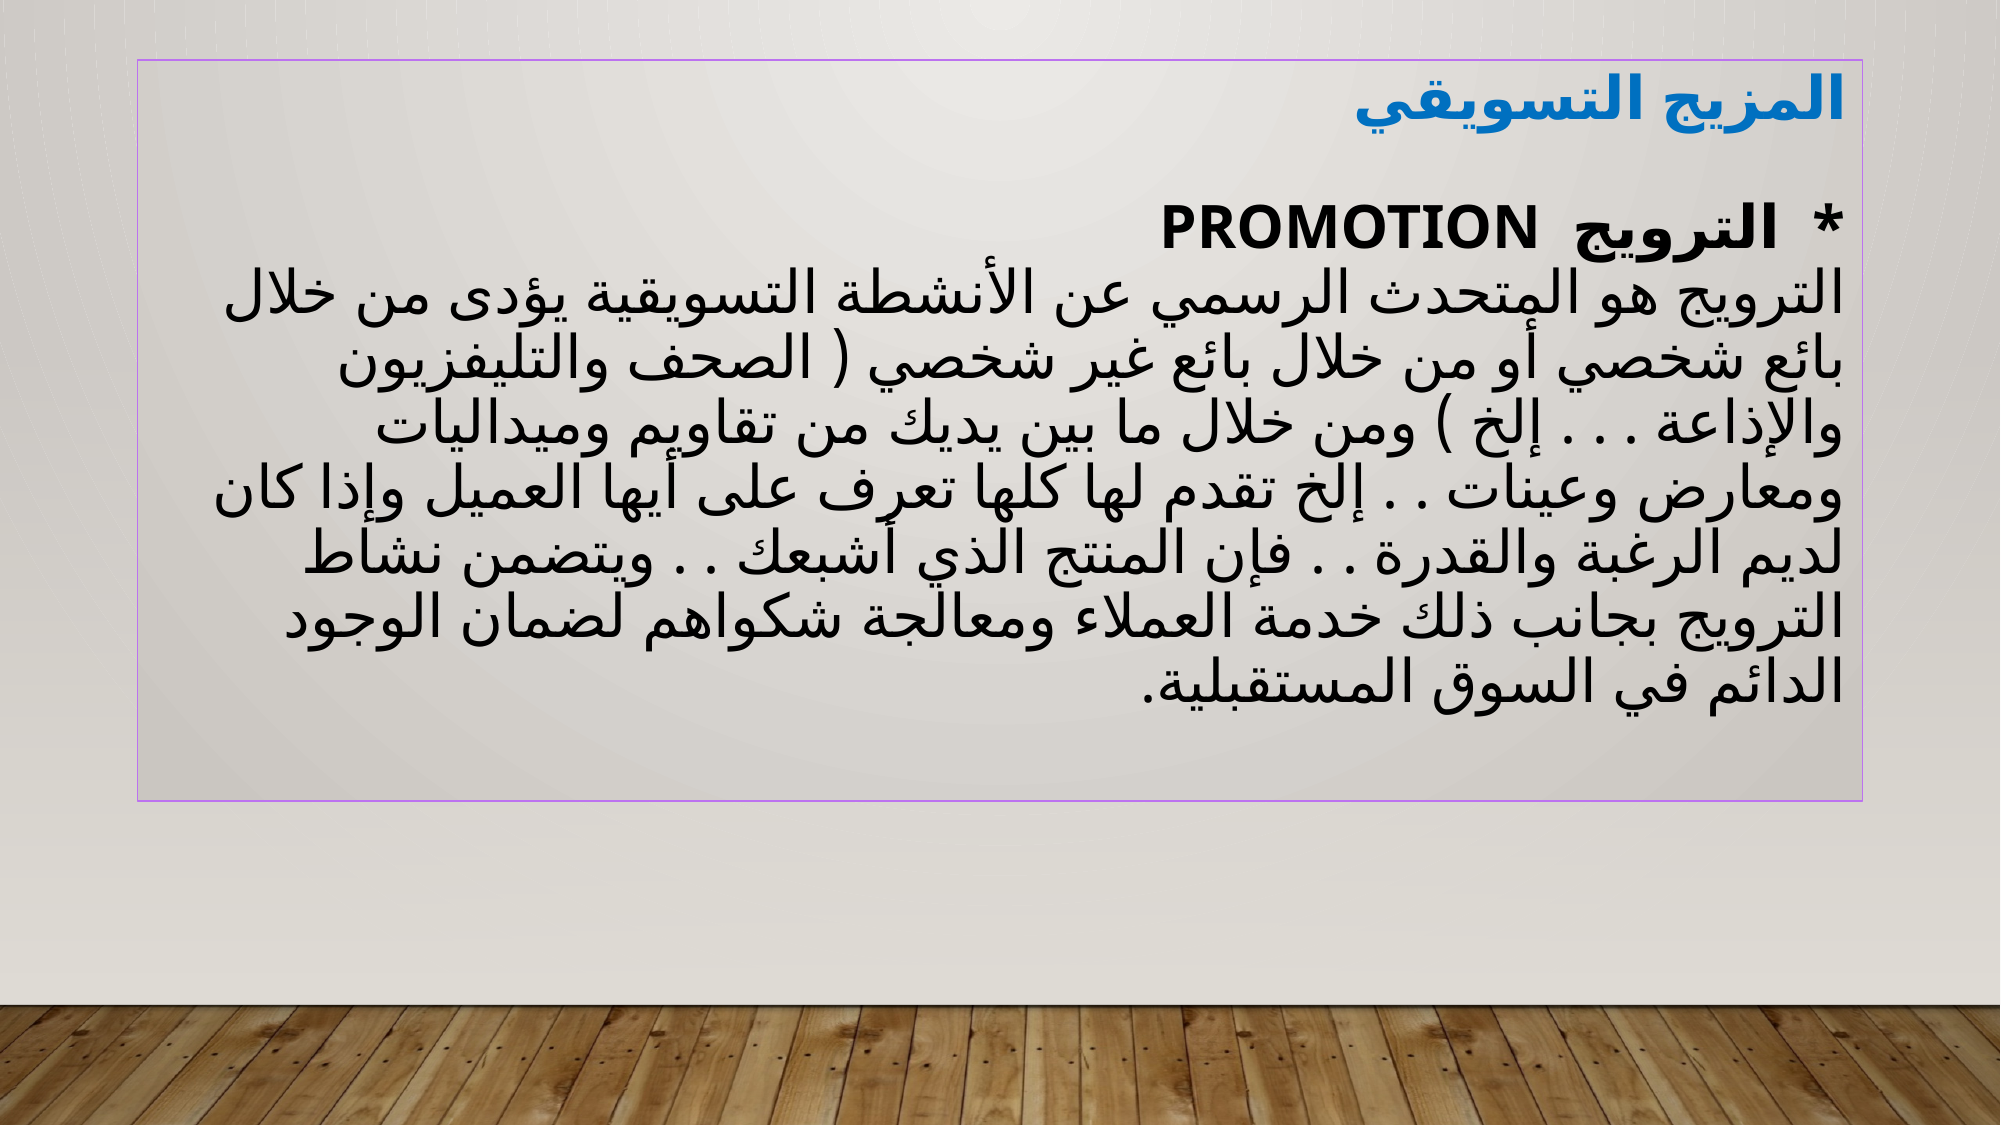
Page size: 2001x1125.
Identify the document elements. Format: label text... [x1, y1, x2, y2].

title المزيج التسويقي * الترويج Promotion الترويج هو المتحدث الرسمي عن الأنشطة التسويقية يؤدى من خلال بائع شخصي أو من خلال بائع غير شخصي ( الصحف والتليفزيون والإذاعة . . . إلخ ) ومن خلال ما بين يديك من تقاويم وميداليات ومعارض وعينات . . إلخ تقدم لها كلها تعرف على أيها العميل وإذا كان لديم الرغبة والقدرة . . فإن المنتج الذي أشبعك . . ويتضمن نشاط الترويج بجانب ذلك خدمة العملاء ومعالجة شكواهم لضمان الوجود الدائم في السوق المستقبلية. [137, 59, 1863, 802]
picture [0, 1005, 2000, 1125]
